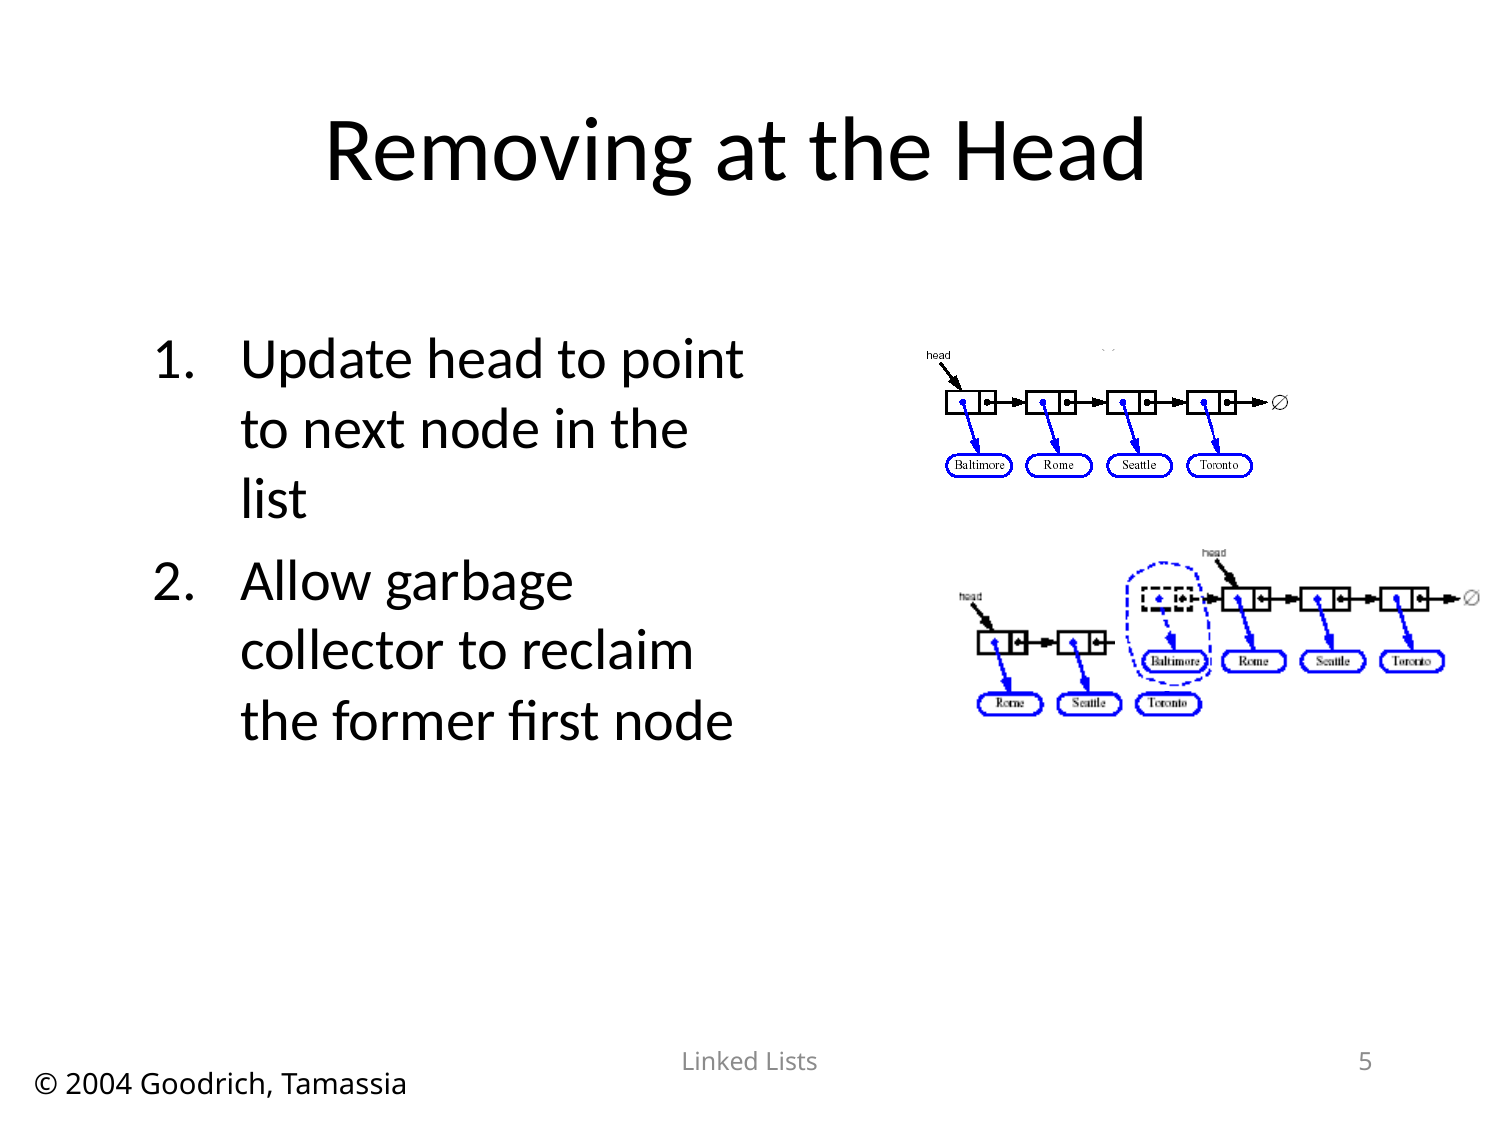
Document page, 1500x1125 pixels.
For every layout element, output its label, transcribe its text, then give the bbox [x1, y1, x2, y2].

list Update head to point to next node in the list Allow garbage collector to reclaim the former first node [137, 312, 763, 988]
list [924, 349, 1310, 484]
title Removing at the Head [99, 50, 1375, 238]
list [937, 577, 1262, 723]
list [1115, 549, 1500, 691]
slide_number 5 [1074, 1025, 1388, 1100]
footer Linked Lists [512, 1025, 988, 1100]
